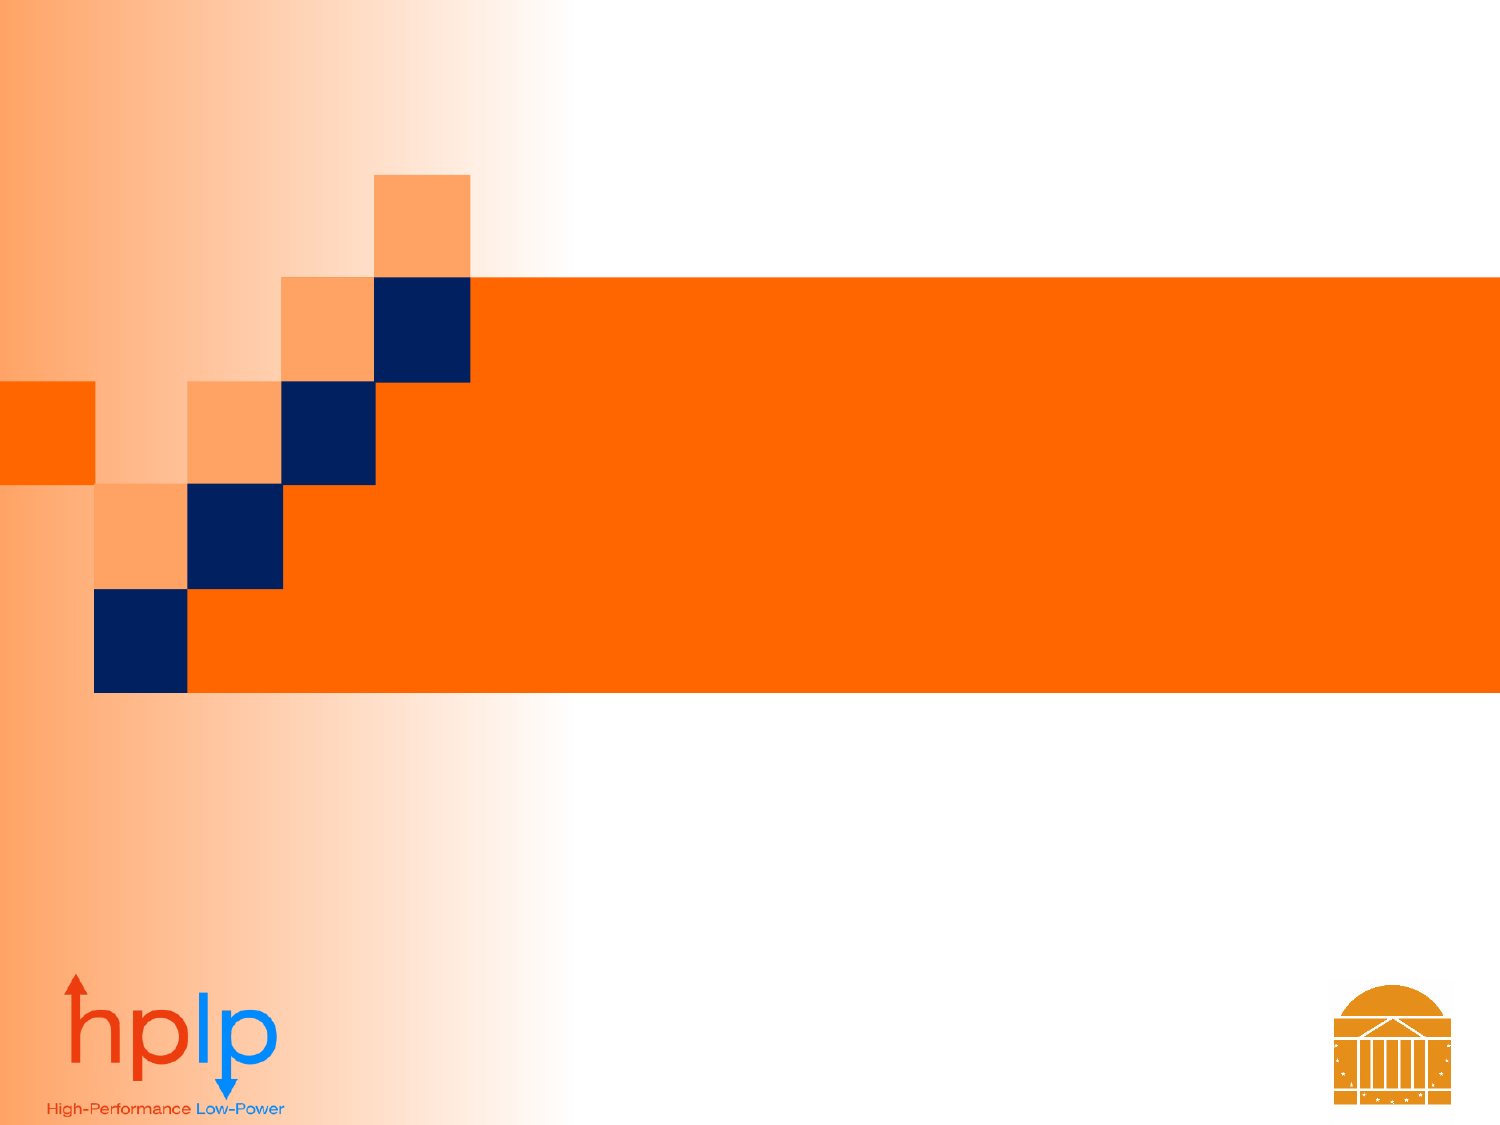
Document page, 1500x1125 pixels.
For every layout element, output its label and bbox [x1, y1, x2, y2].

picture [1329, 980, 1454, 1125]
picture [19, 962, 300, 1125]
